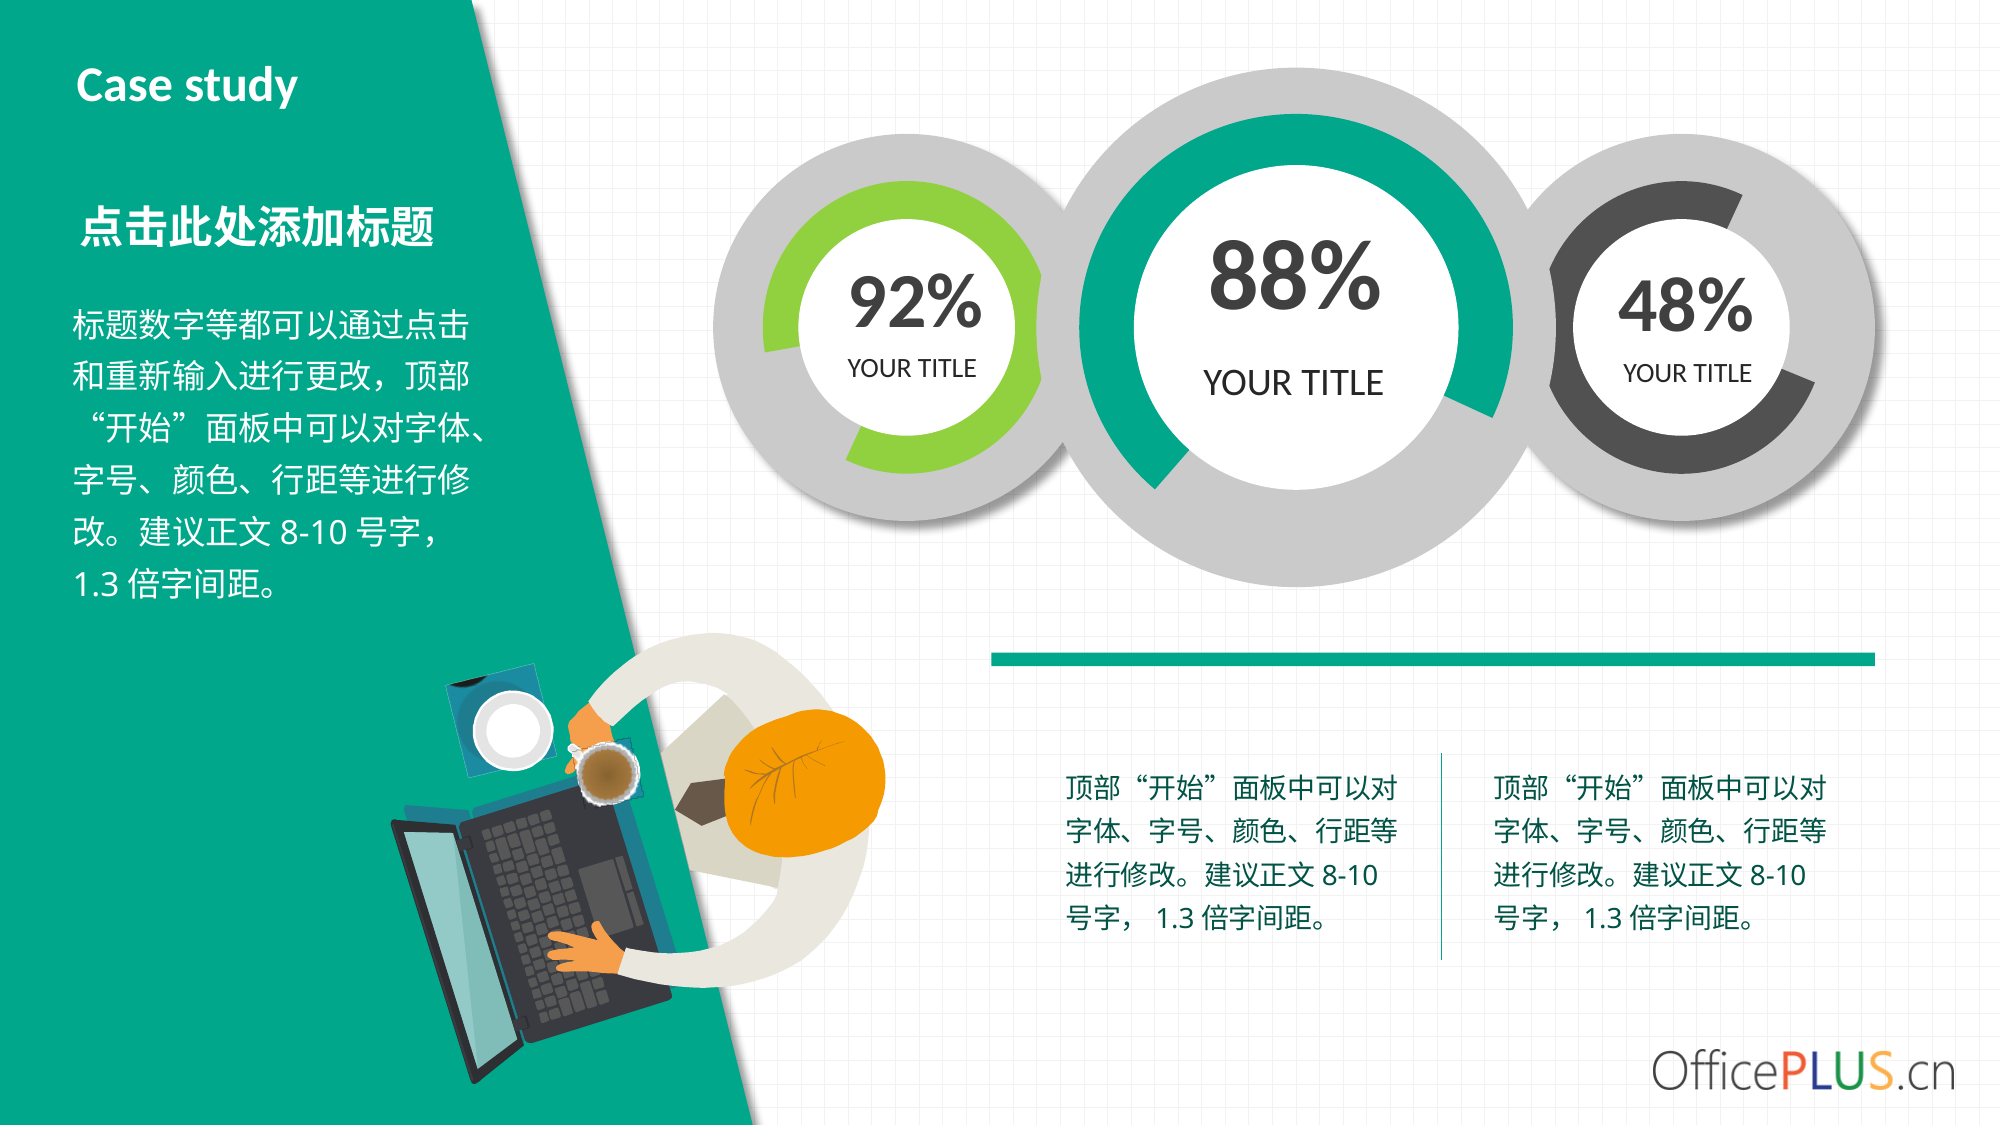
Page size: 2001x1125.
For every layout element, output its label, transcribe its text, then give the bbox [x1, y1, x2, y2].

picture [1653, 1049, 1954, 1090]
text_box 点击此处添加标题 [64, 176, 451, 261]
text_box [990, 652, 1876, 667]
text_box 顶部“开始”面板中可以对字体、字号、颜色、行距等进行修改。建议正文8-10号字，1.3倍字间距。 [1478, 753, 1845, 942]
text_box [713, 67, 1875, 588]
text_box 顶部“开始”面板中可以对字体、字号、颜色、行距等进行修改。建议正文8-10号字，1.3倍字间距。 [1050, 753, 1417, 942]
list Case study [61, 41, 861, 130]
picture [446, 685, 451, 703]
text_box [451, 591, 846, 1085]
text_box 标题数字等都可以通过点击和重新输入进行更改，顶部“开始”面板中可以对字体、字号、颜色、行距等进行修改。建议正文8-10号字，1.3倍字间距。 [57, 284, 493, 611]
